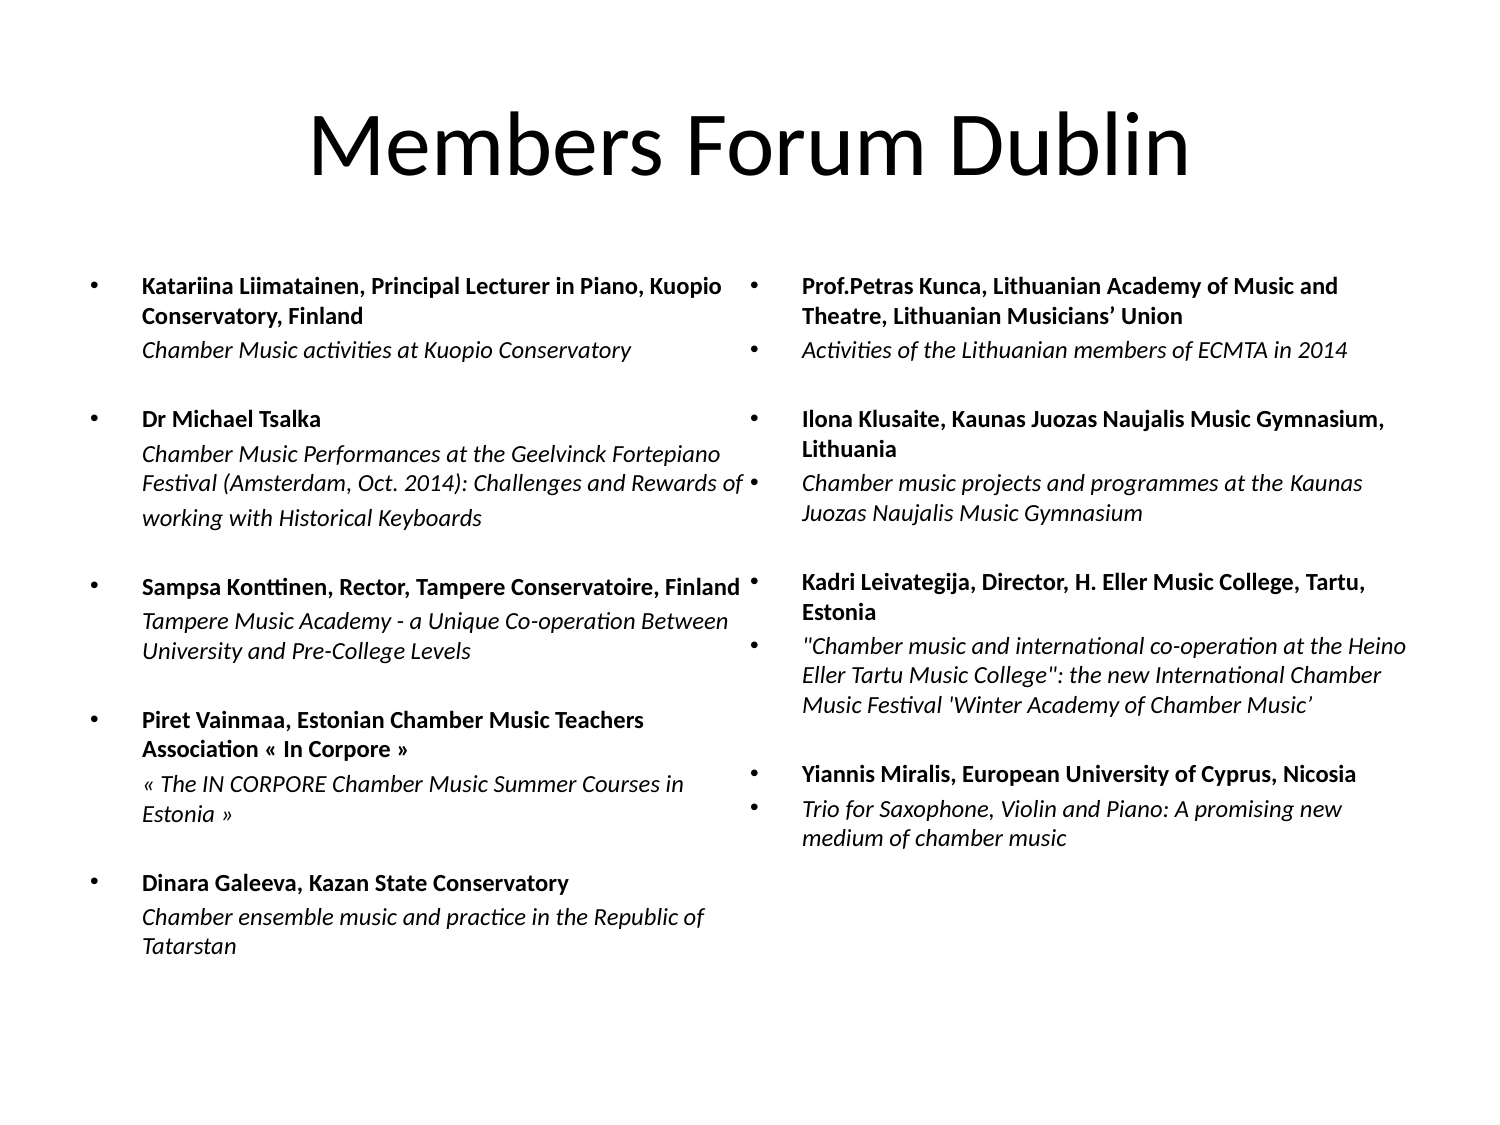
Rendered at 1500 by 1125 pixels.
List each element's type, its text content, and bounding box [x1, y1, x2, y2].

title Members Forum Dublin [75, 45, 1425, 233]
list Katariina Liimatainen, Principal Lecturer in Piano, Kuopio Conservatory, Finland Chamber Music activities at Kuopio Conservatory Dr Michael Tsalka Chamber Music Performances at the Geelvinck Fortepiano Festival (Amsterdam, Oct. 2014): Challenges and Rewards of working with Historical Keyboards Sampsa Konttinen, Rector, Tampere Conservatoire, Finland Tampere Music Academy - a Unique Co-operation Between University and Pre-College Levels Piret Vainmaa, Estonian Chamber Music Teachers Association « In Corpore » « The IN CORPORE Chamber Music Summer Courses in Estonia » Dinara Galeeva, Kazan State Conservatory Chamber ensemble music and practice in the Republic of Tatarstan Prof.Petras Kunca, Lithuanian Academy of Music and Theatre, Lithuanian Musicians’ Union Activities of the Lithuanian members of ECMTA in 2014 Ilona Klusaite, Kaunas Juozas Naujalis Music Gymnasium, Lithuania Chamber music projects and programmes at the Kaunas Juozas Naujalis Music Gymnasium Kadri Leivategija, Director, H. Eller Music College, Tartu, Estonia "Chamber music and international co-operation at the Heino Eller Tartu Music College": the new International Chamber Music Festival 'Winter Academy of Chamber Music’ Yiannis Miralis, European University of Cyprus, Nicosia Trio for Saxophone, Violin and Piano: A promising new medium of chamber music [75, 262, 1425, 1005]
